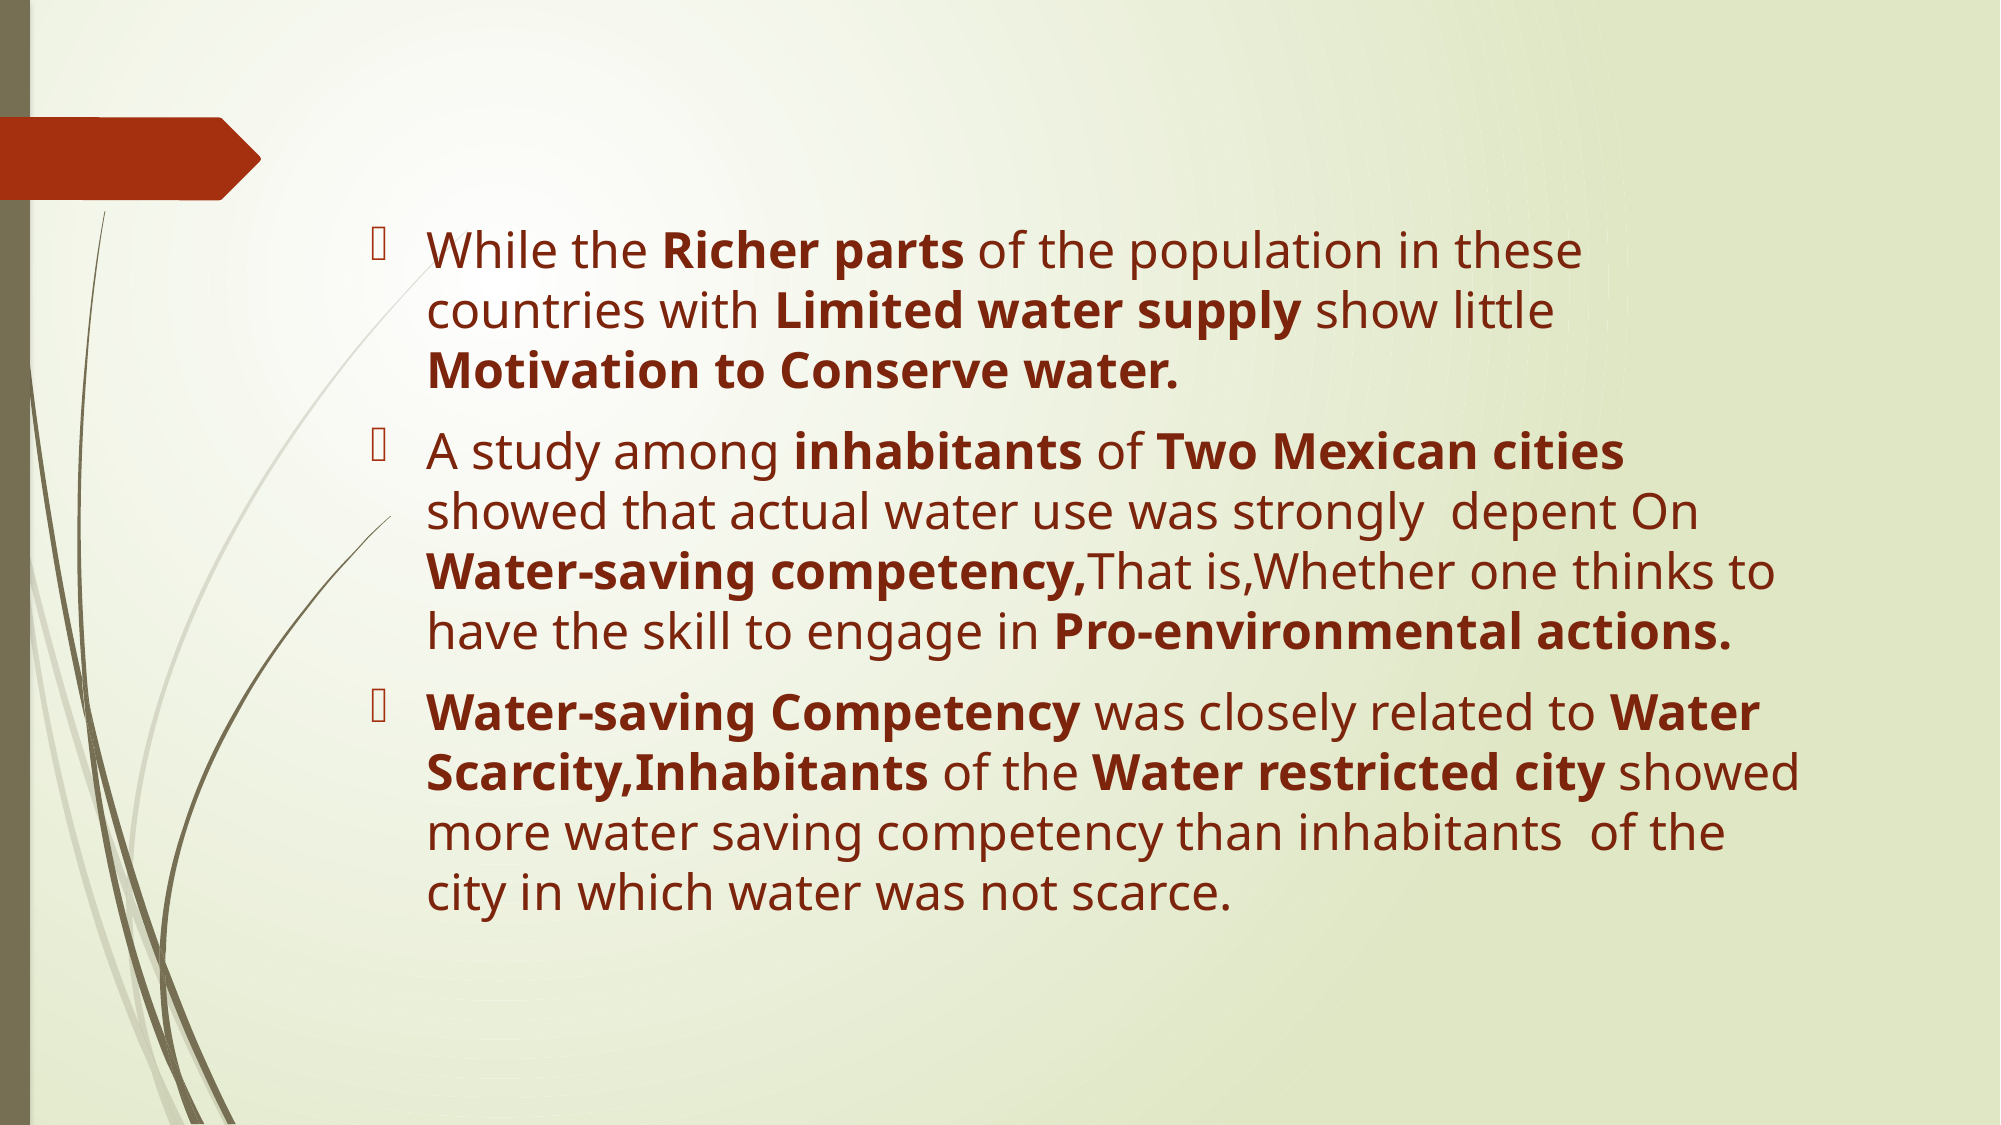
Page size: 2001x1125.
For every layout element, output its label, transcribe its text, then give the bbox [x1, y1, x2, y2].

list While the Richer parts of the population in these countries with Limited water supply show little Motivation to Conserve water. A study among inhabitants of Two Mexican cities showed that actual water use was strongly depent On Water-saving competency,That is,Whether one thinks to have the skill to engage in Pro-environmental actions. Water-saving Competency was closely related to Water Scarcity,Inhabitants of the Water restricted city showed more water saving competency than inhabitants of the city in which water was not scarce. [355, 210, 1827, 956]
